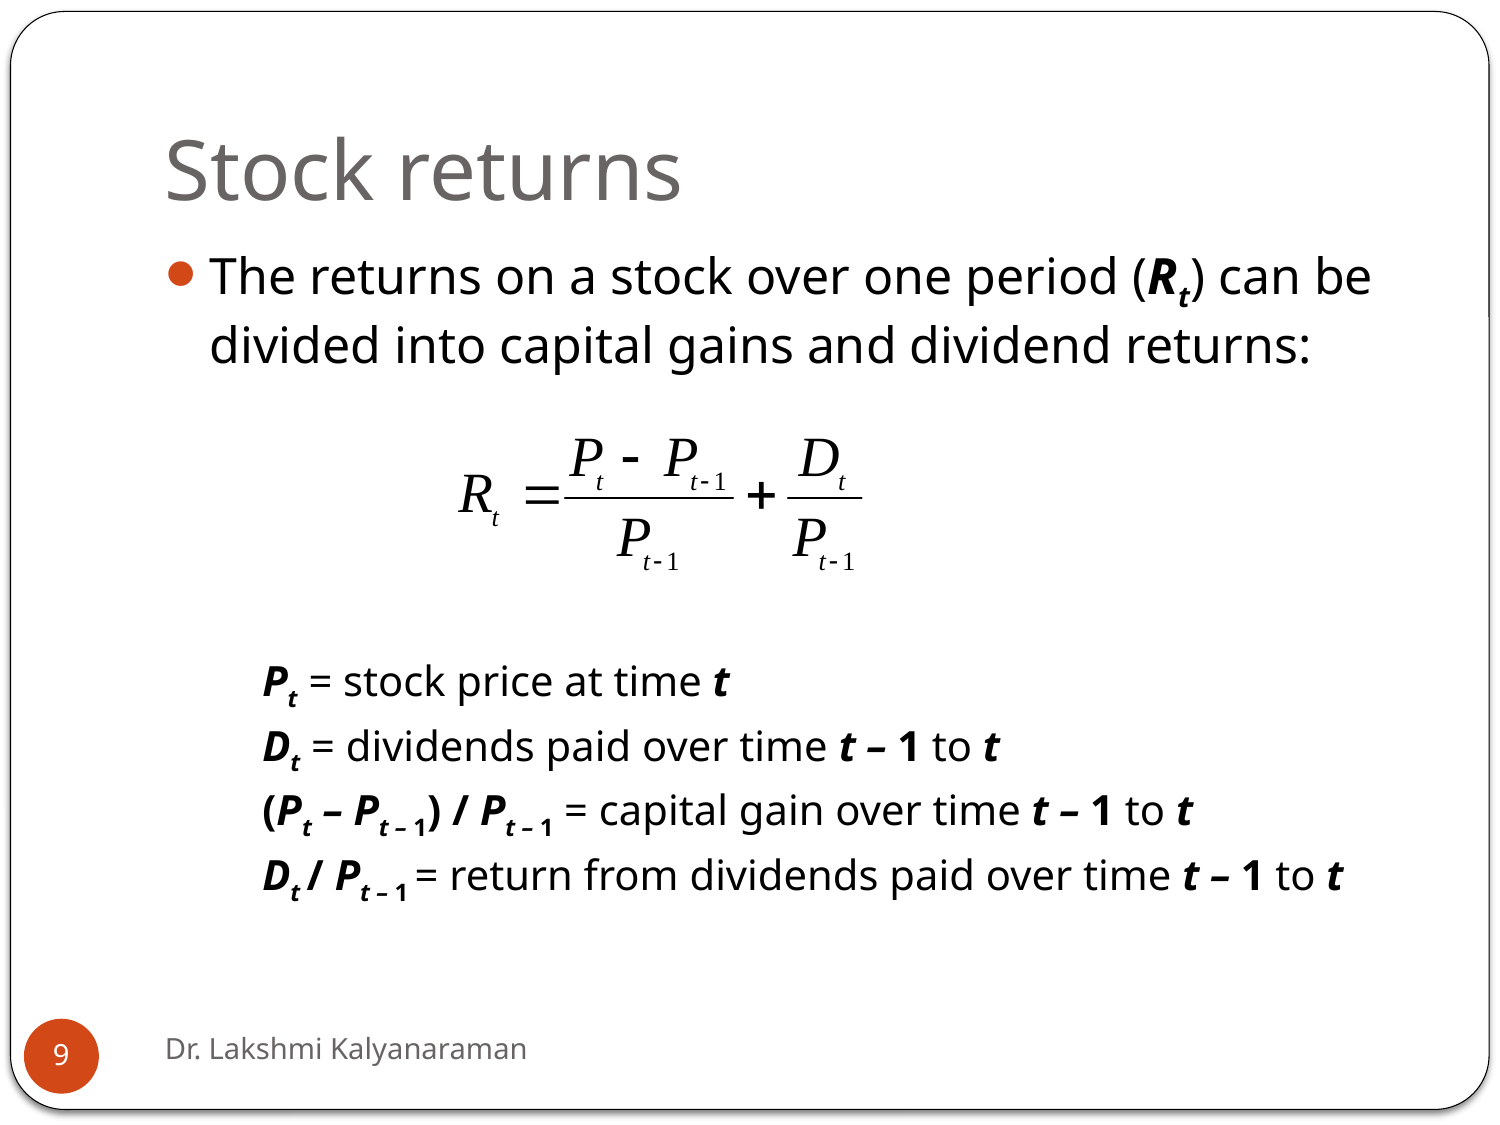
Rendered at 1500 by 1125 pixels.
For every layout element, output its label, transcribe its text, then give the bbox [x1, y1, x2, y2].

footer Dr. Lakshmi Kalyanaraman [150, 1012, 800, 1088]
title Stock returns [150, 45, 1425, 233]
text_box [449, 424, 871, 581]
slide_number 9 [23, 1018, 99, 1094]
list The returns on a stock over one period (Rt) can be divided into capital gains and dividend returns: Pt = stock price at time t Dt = dividends paid over time t – 1 to t (Pt – Pt – 1) / Pt – 1 = capital gain over time t – 1 to t Dt / Pt – 1 = return from dividends paid over time t – 1 to t [150, 237, 1425, 988]
